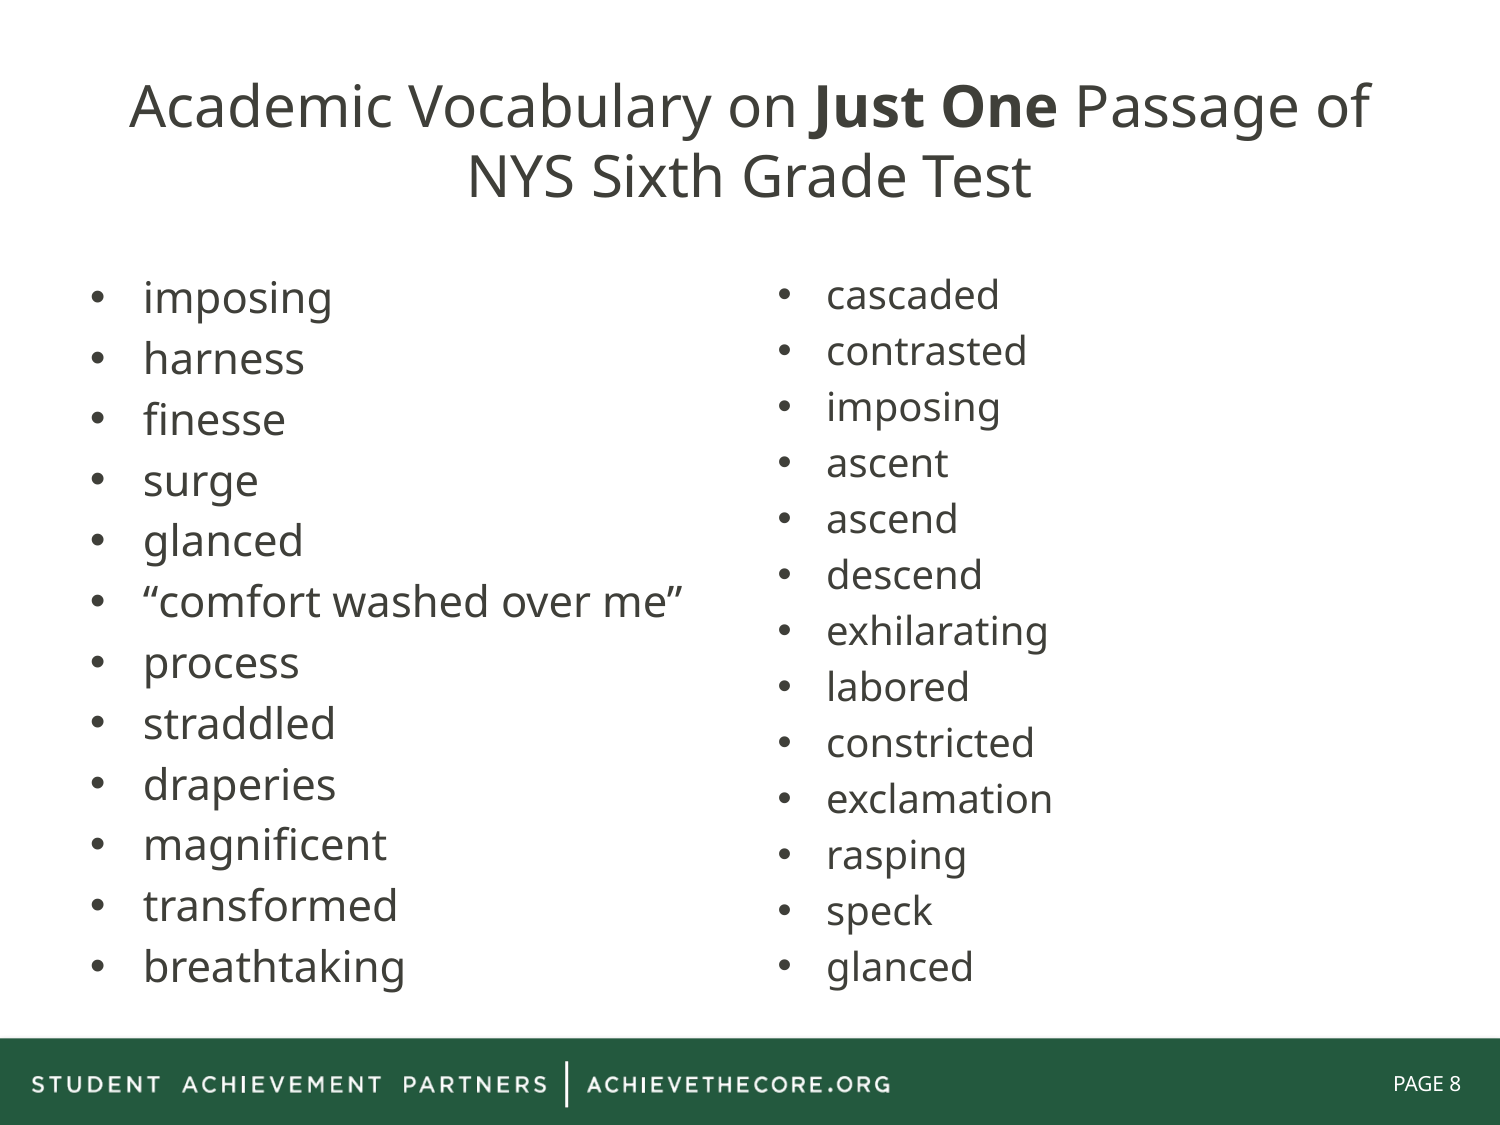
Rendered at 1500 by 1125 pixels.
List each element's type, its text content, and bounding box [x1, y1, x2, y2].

list imposing harness finesse surge glanced “comfort washed over me” process straddled draperies magnificent transformed breathtaking [75, 262, 738, 1005]
title Academic Vocabulary on Just One Passage of NYS Sixth Grade Test [75, 45, 1425, 233]
list cascaded contrasted imposing ascent ascend descend exhilarating labored constricted exclamation rasping speck glanced [762, 262, 1425, 1005]
